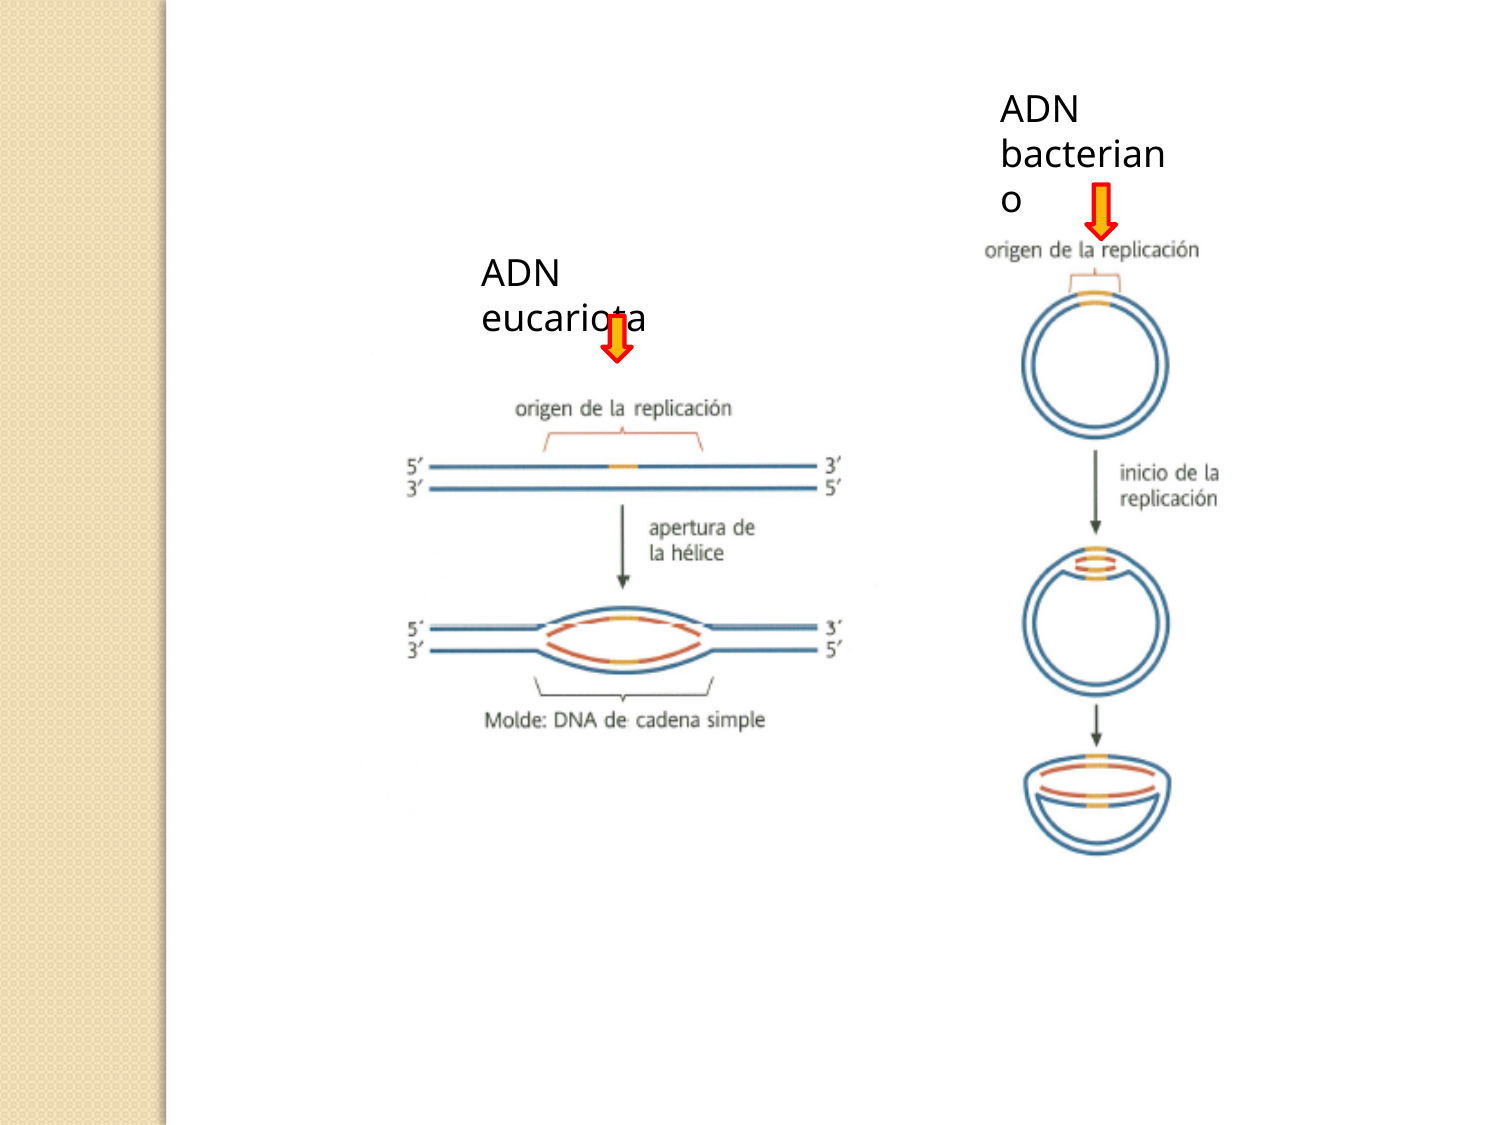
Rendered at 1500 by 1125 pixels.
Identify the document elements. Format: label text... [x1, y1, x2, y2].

picture [344, 219, 1282, 910]
text_box ADN bacteriano [985, 78, 1188, 216]
text_box [1091, 182, 1111, 216]
